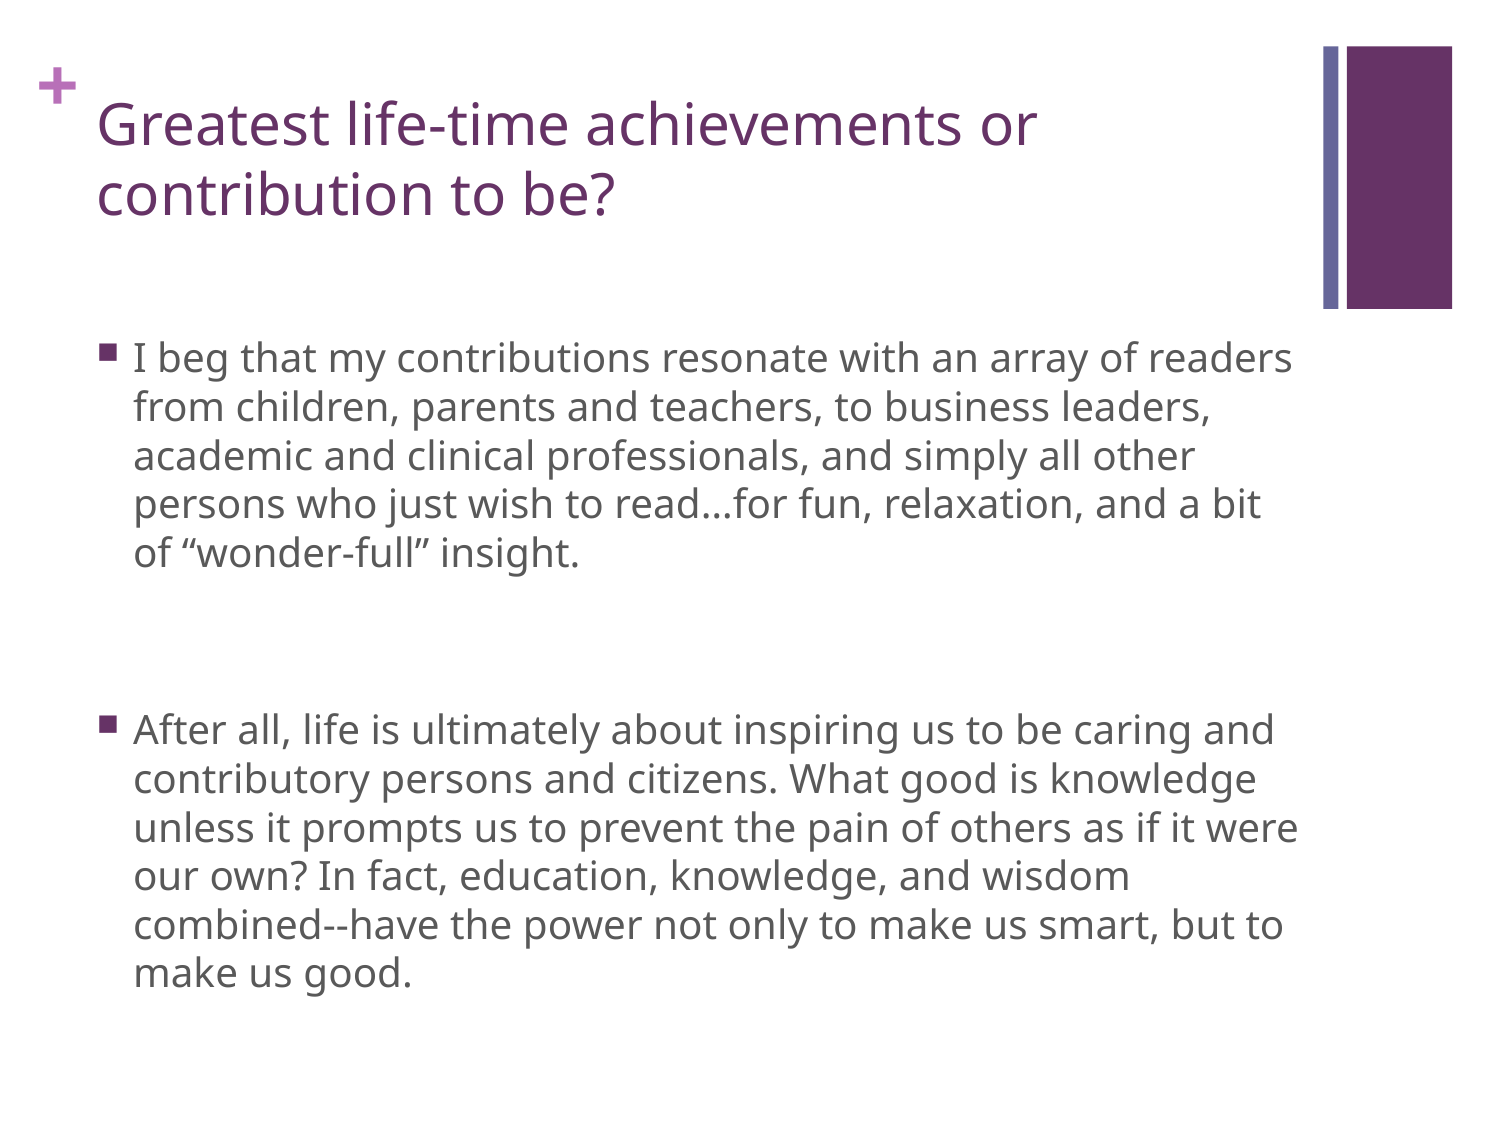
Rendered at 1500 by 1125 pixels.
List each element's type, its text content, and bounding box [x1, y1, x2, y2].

title Greatest life-time achievements or contribution to be? [81, 79, 1322, 263]
list I beg that my contributions resonate with an array of readers from children, parents and teachers, to business leaders, academic and clinical professionals, and simply all other persons who just wish to read…for fun, relaxation, and a bit of “wonder-full” insight. After all, life is ultimately about inspiring us to be caring and contributory persons and citizens. What good is knowledge unless it prompts us to prevent the pain of others as if it were our own? In fact, education, knowledge, and wisdom combined--have the power not only to make us smart, but to make us good. [81, 324, 1322, 1005]
